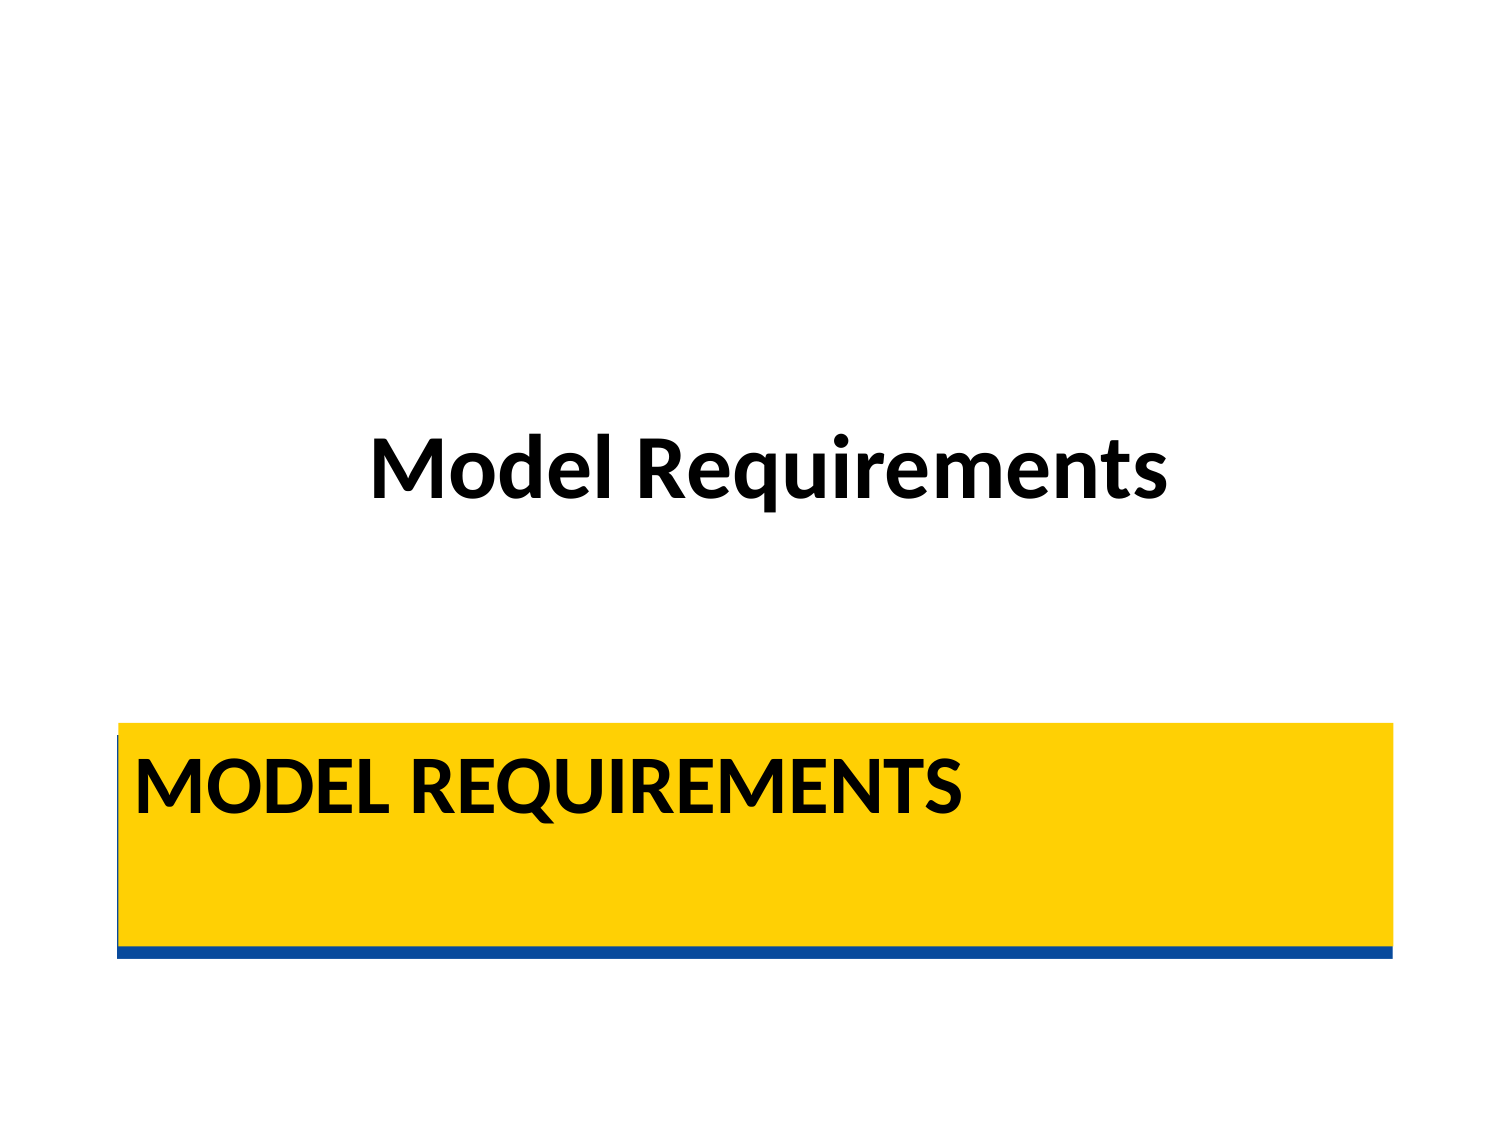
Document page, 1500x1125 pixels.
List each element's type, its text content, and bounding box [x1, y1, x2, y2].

title Model Requirements [118, 722, 1394, 947]
text_box Model Requirements [112, 399, 1425, 788]
